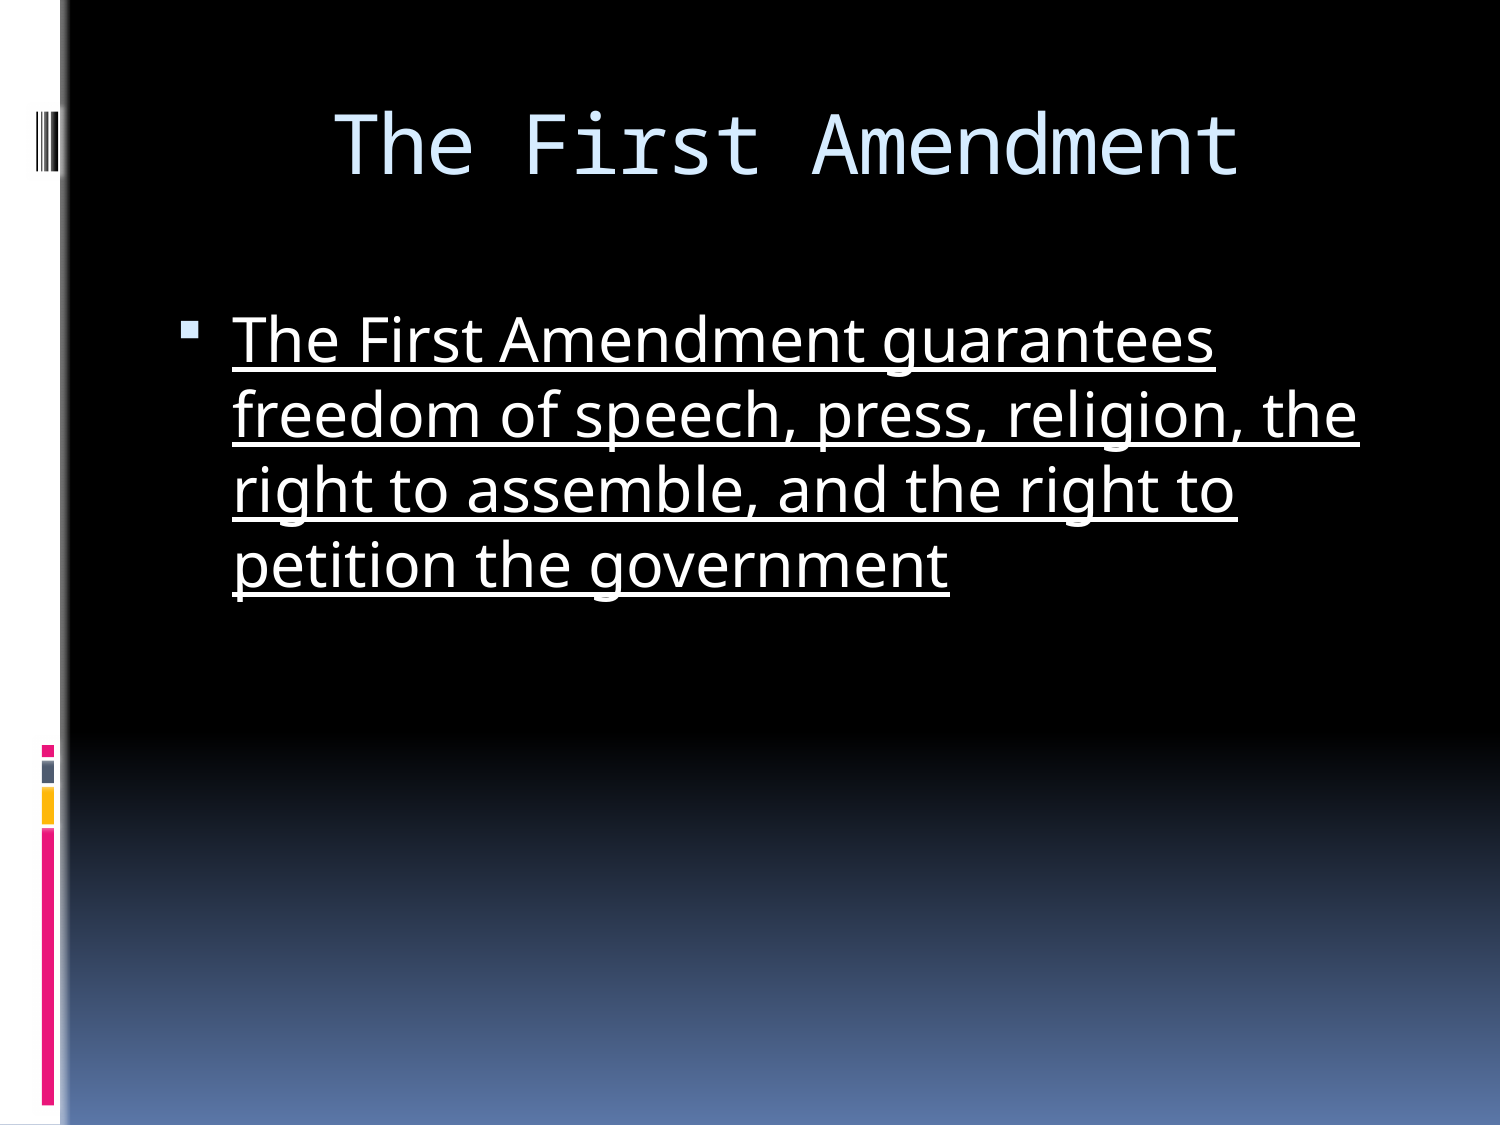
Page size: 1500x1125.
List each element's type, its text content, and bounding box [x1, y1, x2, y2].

title The First Amendment [150, 83, 1425, 234]
list The First Amendment guarantees freedom of speech, press, religion, the right to assemble, and the right to petition the government [150, 292, 1425, 1043]
